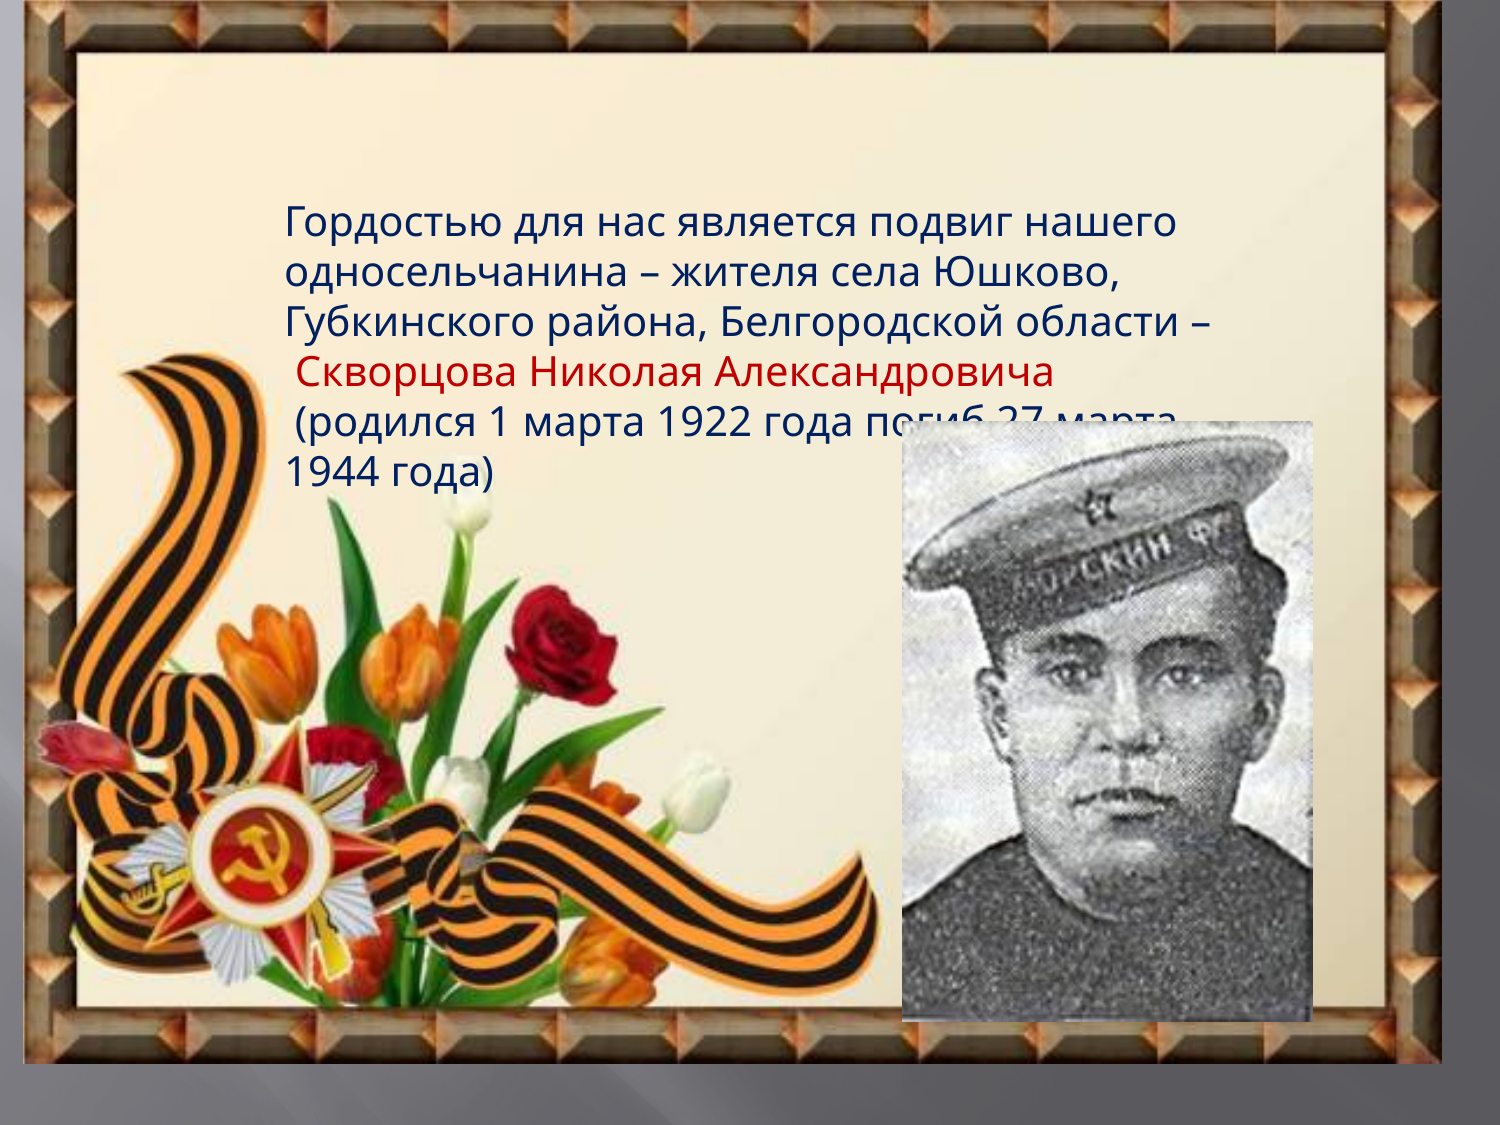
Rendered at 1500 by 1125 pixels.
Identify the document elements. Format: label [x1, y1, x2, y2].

picture [23, 0, 1442, 1064]
